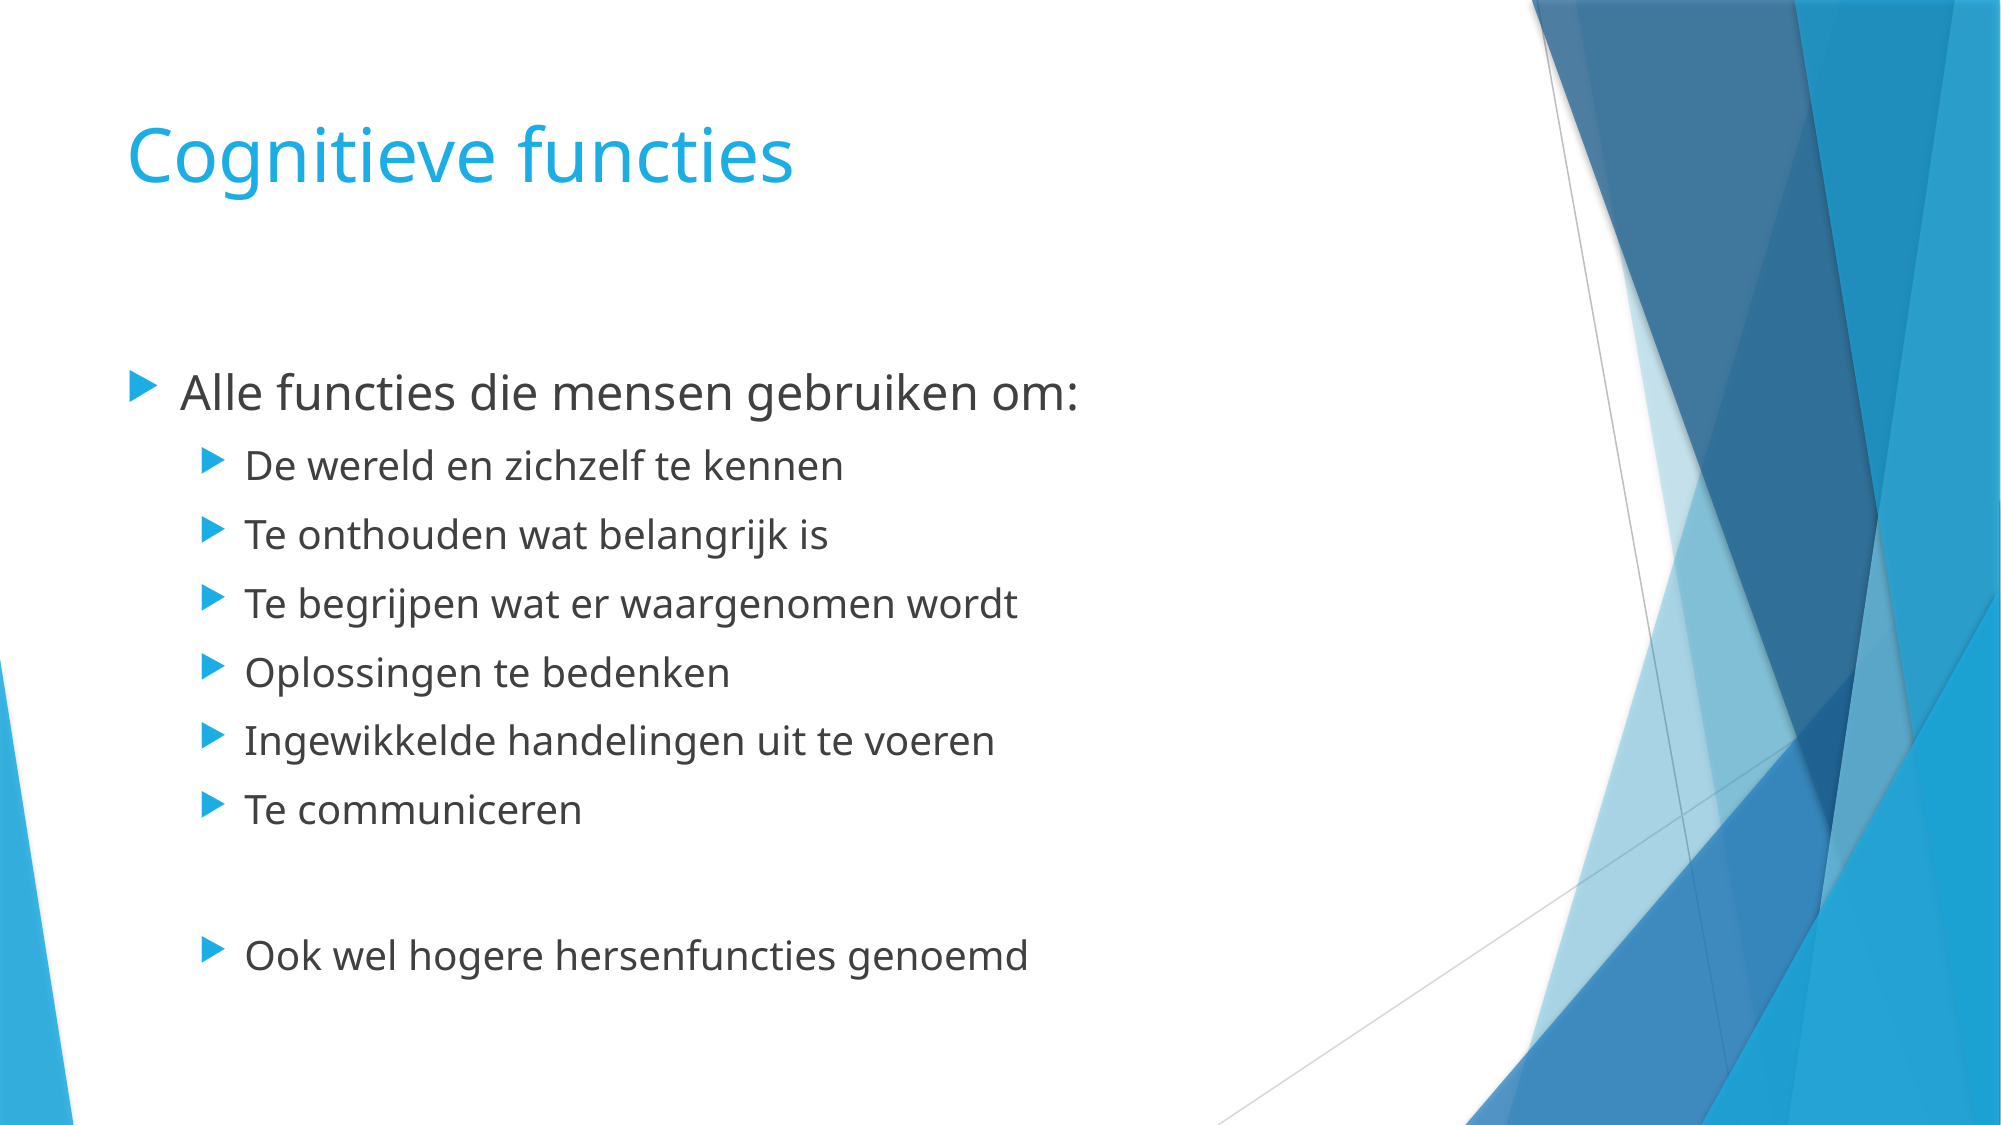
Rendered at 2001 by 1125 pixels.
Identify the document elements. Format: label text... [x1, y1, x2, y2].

list Alle functies die mensen gebruiken om: De wereld en zichzelf te kennen Te onthouden wat belangrijk is Te begrijpen wat er waargenomen wordt Oplossingen te bedenken Ingewikkelde handelingen uit te voeren Te communiceren Ook wel hogere hersenfuncties genoemd [111, 354, 1522, 992]
title Cognitieve functies [111, 99, 1522, 317]
